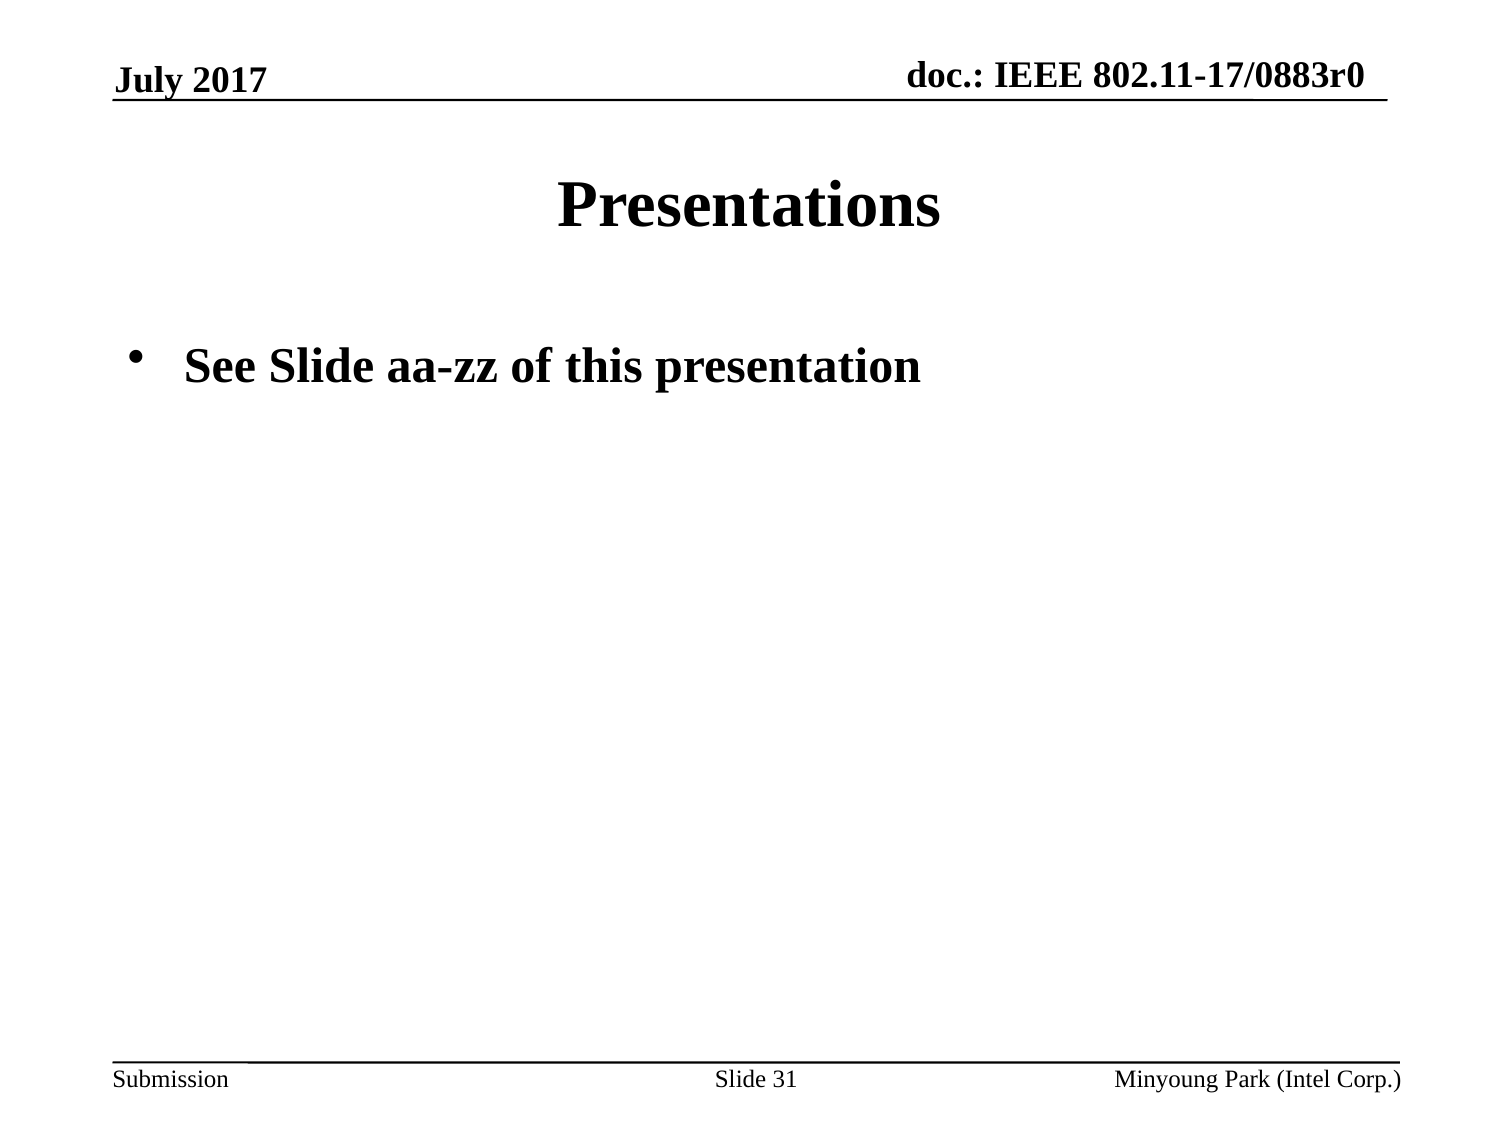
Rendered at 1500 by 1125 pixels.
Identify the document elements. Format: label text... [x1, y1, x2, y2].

footer Minyoung Park (Intel Corp.) [949, 1061, 1402, 1093]
title Presentations [112, 112, 1388, 288]
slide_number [114, 54, 374, 101]
list See Slide aa-zz of this presentation [112, 324, 1388, 1000]
slide_number Slide 31 [712, 1061, 800, 1093]
